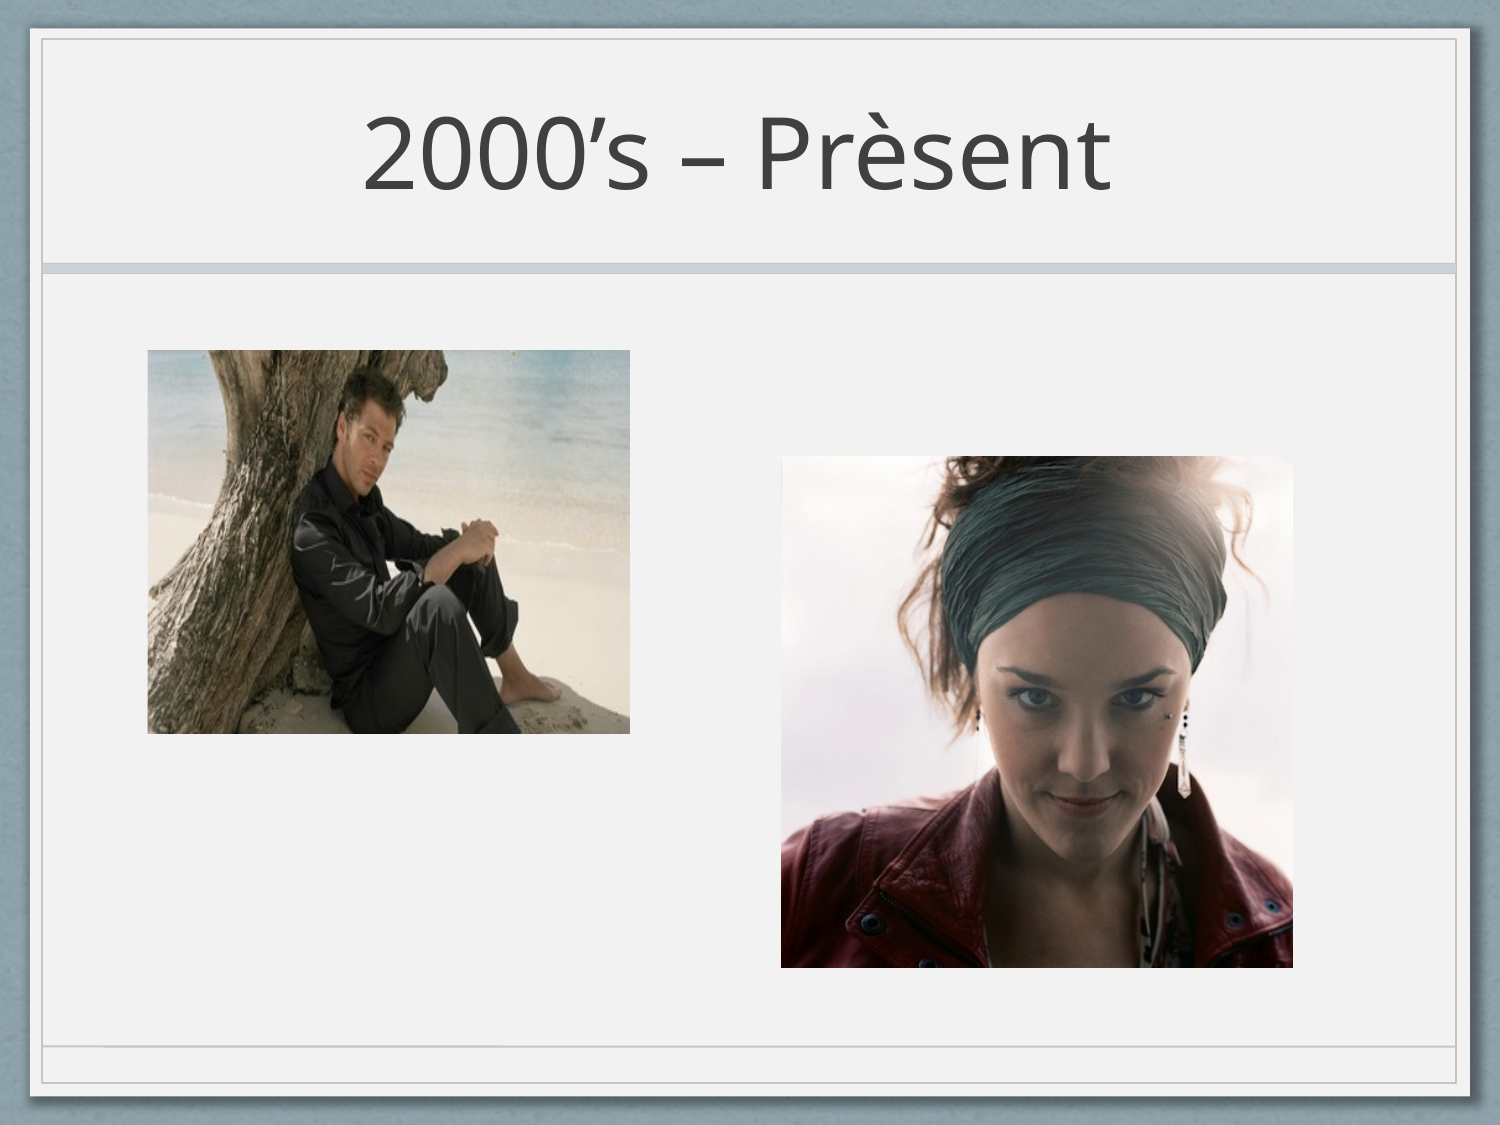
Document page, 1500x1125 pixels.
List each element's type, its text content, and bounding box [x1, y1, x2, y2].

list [147, 349, 631, 734]
picture [781, 455, 1293, 968]
title 2000’s – Prèsent [147, 40, 1353, 260]
